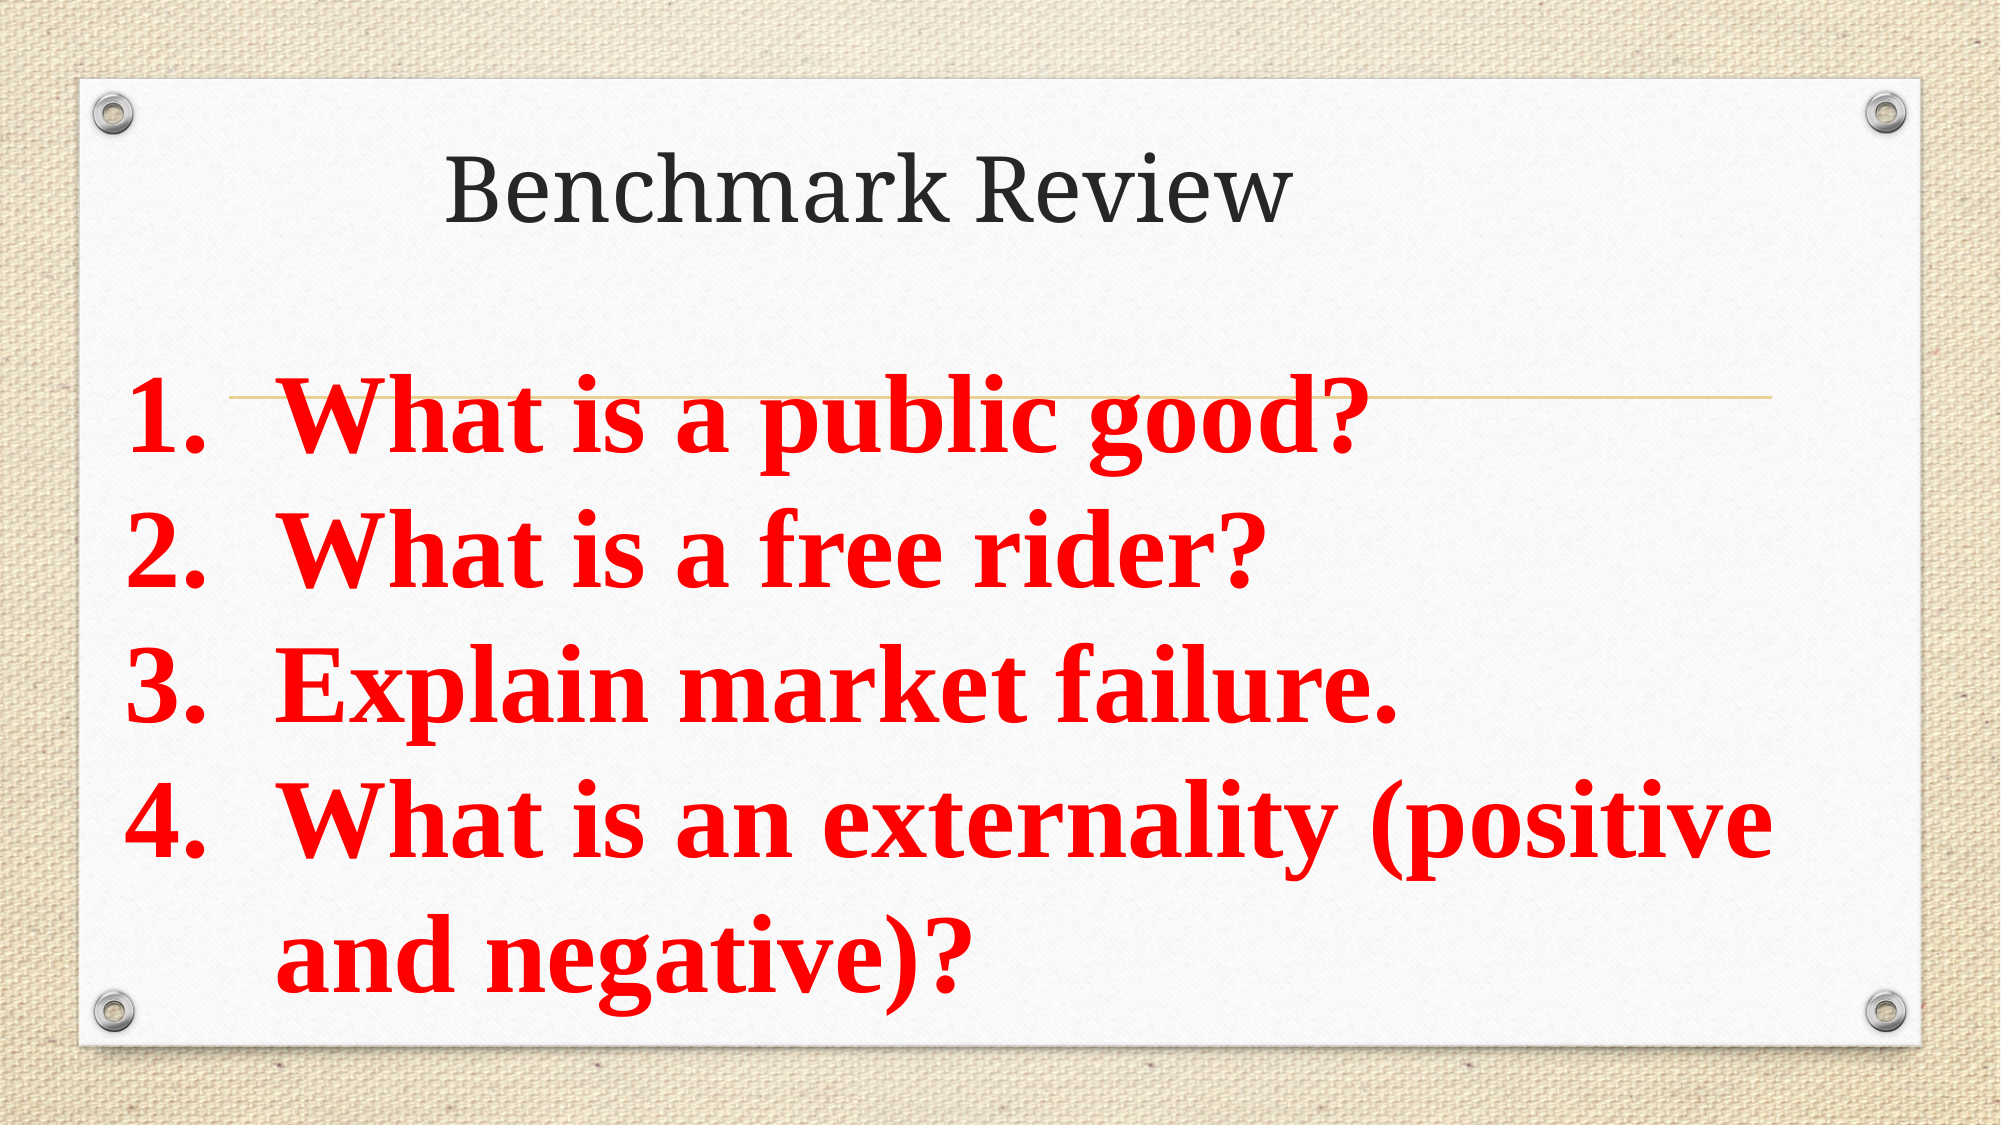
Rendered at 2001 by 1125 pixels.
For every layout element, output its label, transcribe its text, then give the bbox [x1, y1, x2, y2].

text_box What is a public good? What is a free rider? Explain market failure. What is an externality (positive and negative)? [110, 332, 1929, 1023]
picture [0, 0, 2001, 1125]
title Benchmark Review [81, 79, 1657, 293]
